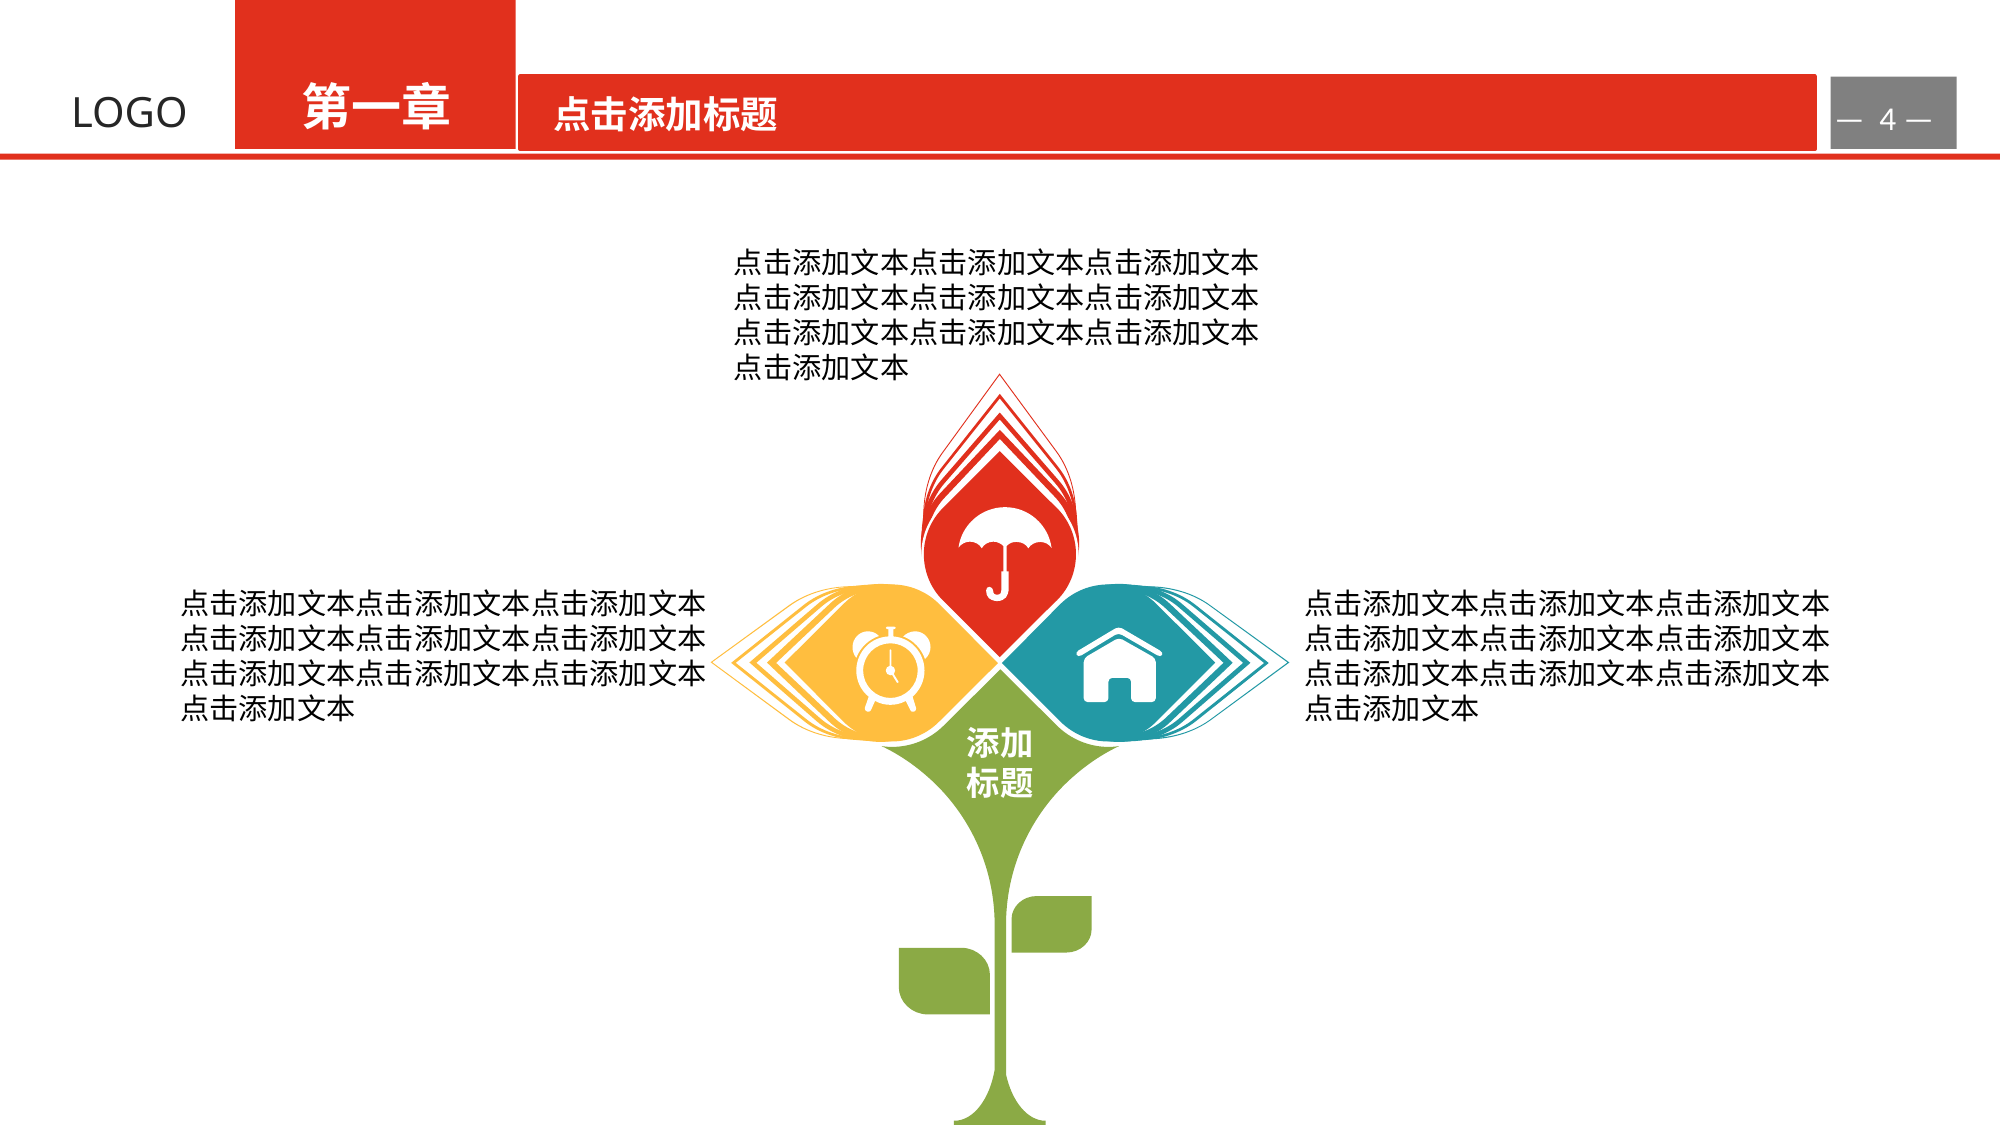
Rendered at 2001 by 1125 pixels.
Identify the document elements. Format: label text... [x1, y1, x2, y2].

text_box 第一章 [270, 68, 483, 143]
text_box [784, 584, 998, 742]
text_box [1154, 586, 1289, 739]
text_box [898, 947, 990, 1015]
text_box 点击添加文本点击添加文本点击添加文本点击添加文本点击添加文本点击添加文本点击添加文本点击添加文本点击添加文本点击添加文本 [719, 237, 1282, 392]
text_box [1075, 627, 1164, 703]
text_box 点击添加文本点击添加文本点击添加文本点击添加文本点击添加文本点击添加文本点击添加文本点击添加文本点击添加文本点击添加文本 [165, 578, 728, 733]
text_box [1829, 74, 1959, 89]
text_box [1001, 584, 1216, 742]
text_box [233, 0, 518, 151]
text_box [788, 586, 995, 739]
text_box [1148, 586, 1269, 740]
text_box [1114, 583, 1233, 742]
text_box [518, 74, 1817, 151]
text_box [767, 583, 884, 742]
text_box [1005, 586, 1212, 739]
text_box [922, 412, 1078, 525]
text_box [955, 669, 1046, 714]
text_box [0, 152, 1819, 162]
text_box LOGO [19, 78, 203, 143]
text_box [921, 447, 1079, 661]
text_box 点击添加标题 [538, 83, 811, 144]
text_box [1970, 152, 2000, 162]
text_box [953, 809, 1046, 1125]
text_box — 4 — [1819, 89, 1970, 225]
text_box [923, 393, 1077, 515]
text_box [1011, 896, 1092, 953]
text_box 添加标题 [952, 714, 1052, 809]
text_box [1052, 720, 1120, 799]
text_box [920, 429, 1080, 549]
text_box [923, 451, 1076, 658]
text_box [1137, 585, 1251, 741]
text_box [852, 626, 931, 712]
text_box [749, 585, 863, 741]
text_box 点击添加文本点击添加文本点击添加文本点击添加文本点击添加文本点击添加文本点击添加文本点击添加文本点击添加文本点击添加文本 [1289, 578, 1852, 733]
text_box [958, 507, 1052, 602]
text_box [731, 586, 853, 740]
text_box [881, 717, 952, 803]
